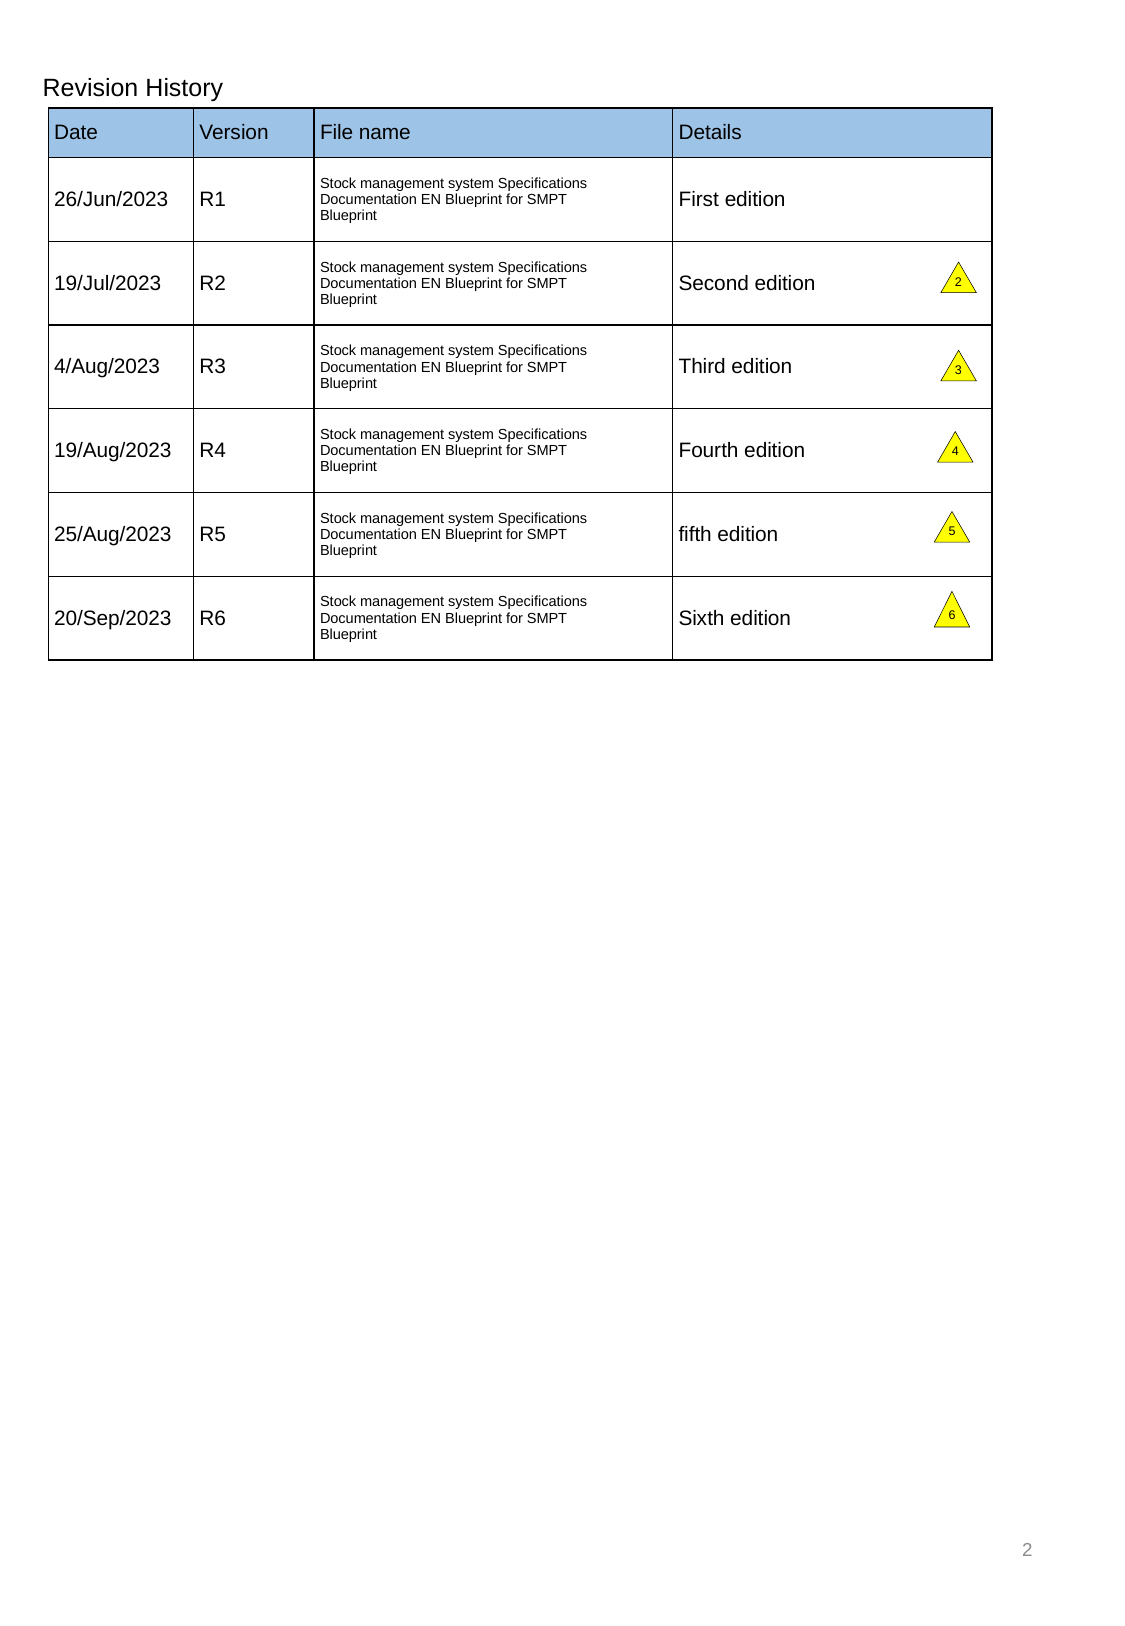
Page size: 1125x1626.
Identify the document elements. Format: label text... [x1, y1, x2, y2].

table_cell Stock management system Specifications Documentation EN Blueprint for SMPT Blueprint [315, 493, 672, 576]
table_cell Third edition [673, 326, 991, 408]
table_cell 19/Jul/2023 [49, 242, 193, 324]
table_cell R4 [194, 409, 313, 492]
table_cell Sixth edition [673, 577, 991, 659]
table_cell R5 [194, 493, 313, 576]
table_cell 20/Sep/2023 [49, 577, 193, 659]
table_cell R3 [194, 326, 313, 408]
table_cell 19/Aug/2023 [49, 409, 193, 492]
text_box 5 [932, 509, 972, 544]
table_cell fifth edition [673, 493, 991, 576]
slide_number 2 [794, 1506, 1048, 1593]
table_cell R6 [194, 577, 313, 659]
table_cell Stock management system Specifications Documentation EN Blueprint for SMPT Blueprint [315, 326, 672, 408]
text_box 2 [939, 259, 979, 294]
table_cell R1 [194, 158, 313, 241]
table_cell First edition [673, 158, 991, 241]
table_header Version [194, 109, 313, 157]
table_cell 26/Jun/2023 [49, 158, 193, 241]
table_cell Second edition [673, 242, 991, 324]
table_cell Stock management system Specifications Documentation EN Blueprint for SMPT Blueprint [315, 242, 672, 324]
table_header Details [673, 109, 991, 157]
table_cell Fourth edition [673, 409, 991, 492]
text_box 6 [932, 588, 972, 629]
table_cell Stock management system Specifications Documentation EN Blueprint for SMPT Blueprint [315, 409, 672, 492]
text_box Revision History [18, 63, 253, 109]
table_cell Stock management system Specifications Documentation EN Blueprint for SMPT Blueprint [315, 577, 672, 659]
text_box 3 [939, 348, 979, 382]
table_cell 25/Aug/2023 [49, 493, 193, 576]
table_cell R2 [194, 242, 313, 324]
table_cell 4/Aug/2023 [49, 326, 193, 408]
table_header Date [49, 109, 193, 157]
text_box 4 [935, 429, 975, 464]
table_header File name [315, 109, 672, 157]
table_cell Stock management system Specifications Documentation EN Blueprint for SMPT Blueprint [315, 158, 672, 241]
